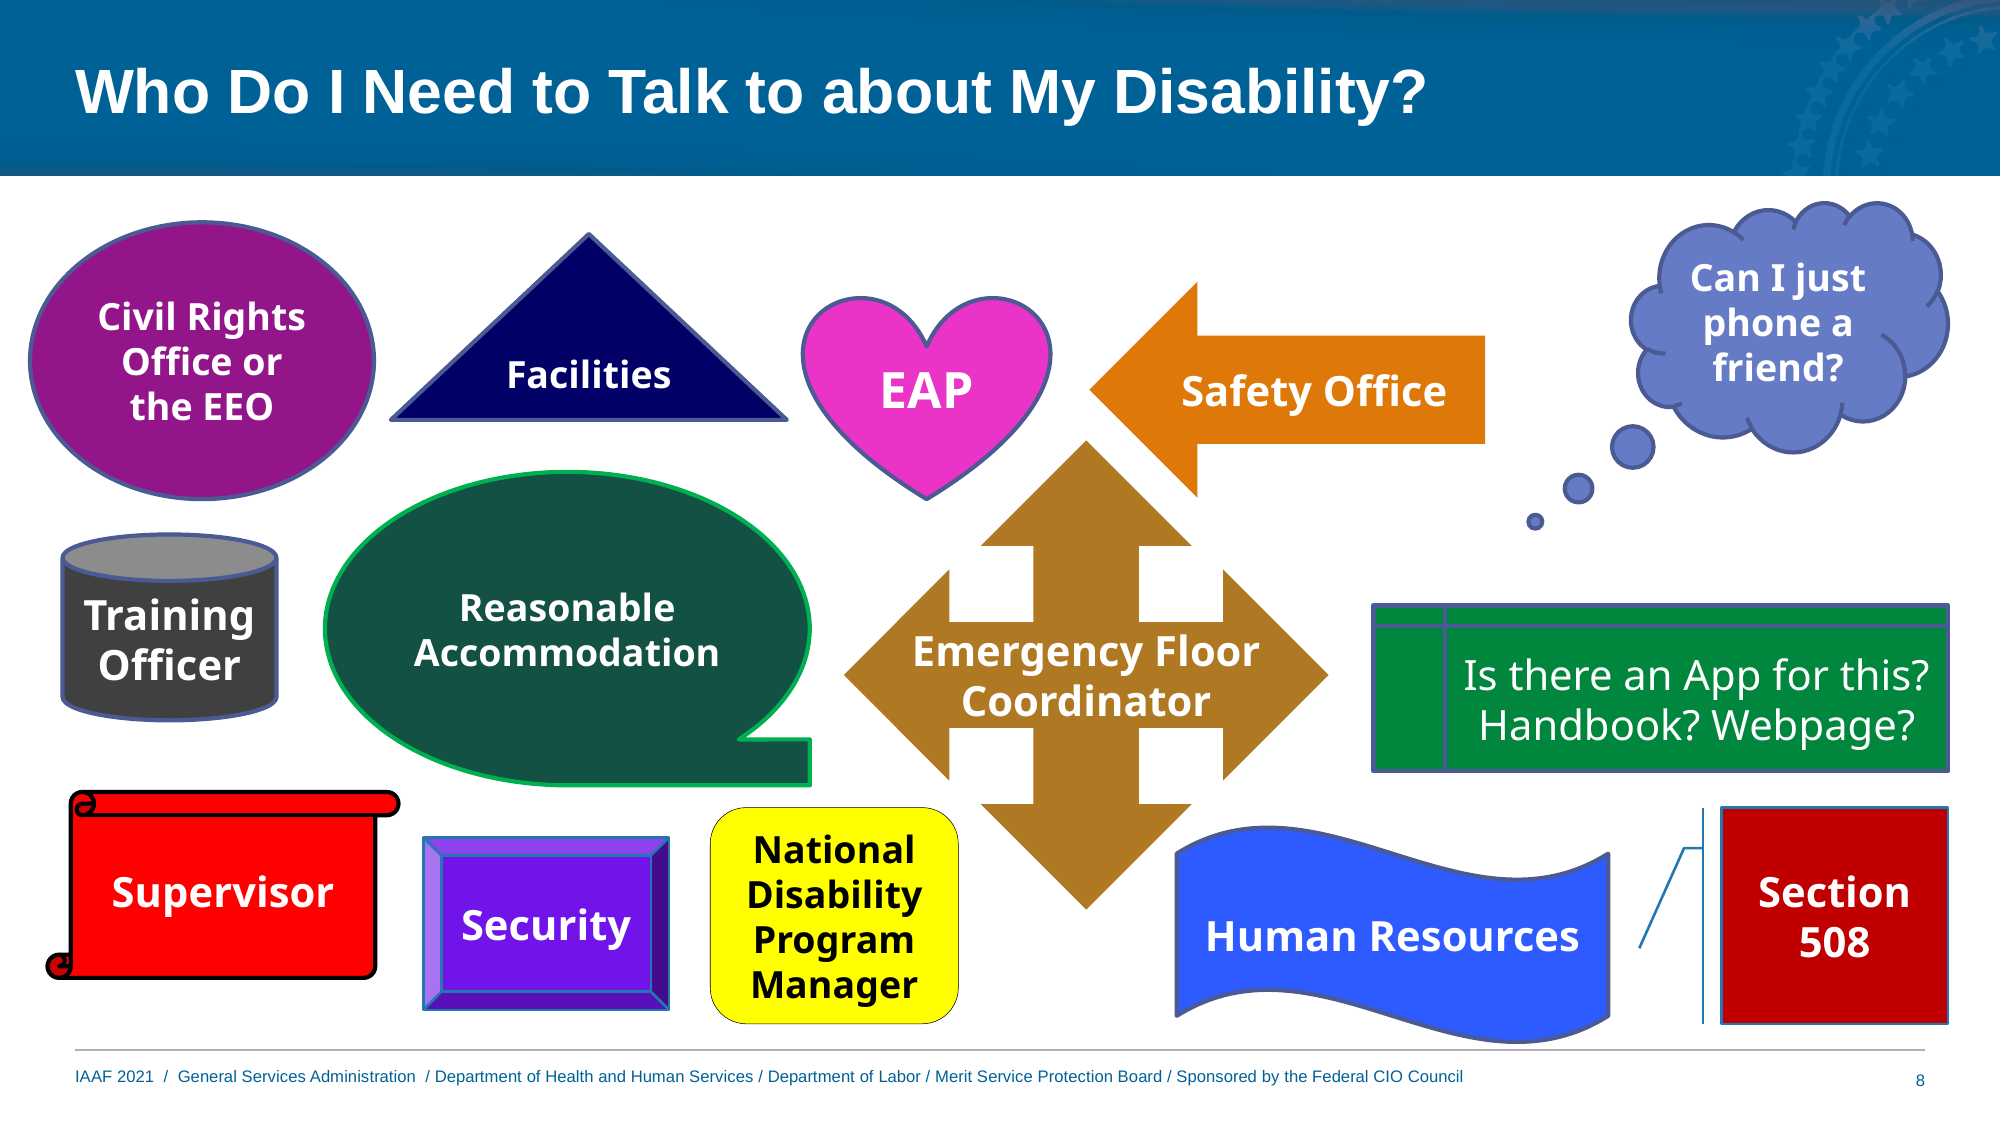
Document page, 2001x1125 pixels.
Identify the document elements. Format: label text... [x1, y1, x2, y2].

text_box Security [423, 837, 670, 1010]
picture [0, 0, 2000, 176]
text_box Human Resources [1174, 825, 1611, 1044]
text_box EAP [800, 295, 1053, 501]
text_box Section 508 [1721, 807, 1948, 1024]
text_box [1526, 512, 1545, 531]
text_box Civil Rights Office or the EEO [27, 220, 377, 502]
text_box Is there an App for this? Handbook? Webpage? [1371, 603, 1950, 773]
text_box Reasonable Accommodation [322, 469, 812, 788]
picture [0, 168, 666, 176]
text_box Can I just phone a friend? [1609, 424, 1656, 470]
text_box National Disability Program Manager [710, 807, 959, 1024]
title Who Do I Need to Talk to about My Disability? [75, 52, 1800, 128]
text_box Supervisor [45, 789, 401, 980]
text_box Safety Office [1087, 279, 1488, 500]
text_box Can I just phone a friend? [1628, 200, 1951, 455]
text_box Training Officer [60, 532, 279, 723]
text_box Can I just phone a friend? [1562, 472, 1595, 505]
text_box Emergency Floor Coordinator [843, 440, 1329, 910]
text_box Facilities [388, 232, 789, 422]
slide_number 8 [1880, 1065, 1925, 1095]
